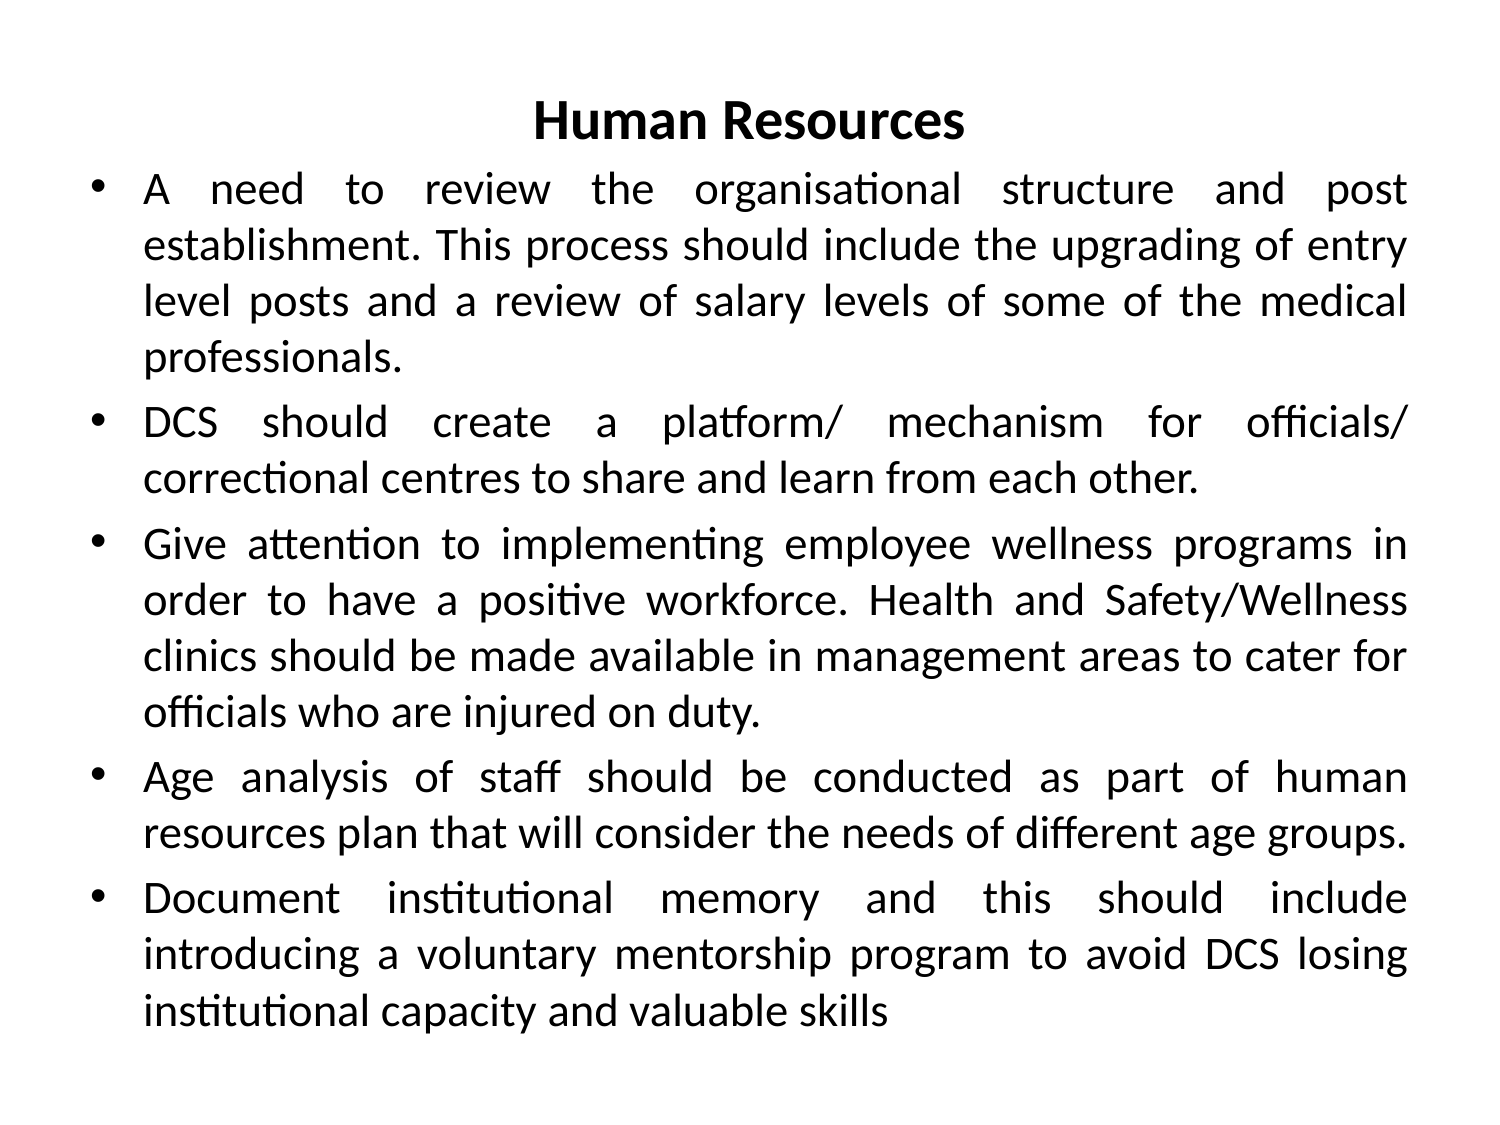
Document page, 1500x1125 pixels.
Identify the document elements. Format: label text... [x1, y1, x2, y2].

list A need to review the organisational structure and post establishment. This process should include the upgrading of entry level posts and a review of salary levels of some of the medical professionals. DCS should create a platform/ mechanism for officials/ correctional centres to share and learn from each other. Give attention to implementing employee wellness programs in order to have a positive workforce. Health and Safety/Wellness clinics should be made available in management areas to cater for officials who are injured on duty. Age analysis of staff should be conducted as part of human resources plan that will consider the needs of different age groups. Document institutional memory and this should include introducing a voluntary mentorship program to avoid DCS losing institutional capacity and valuable skills [75, 149, 1425, 1075]
title Human Resources [75, 45, 1425, 149]
